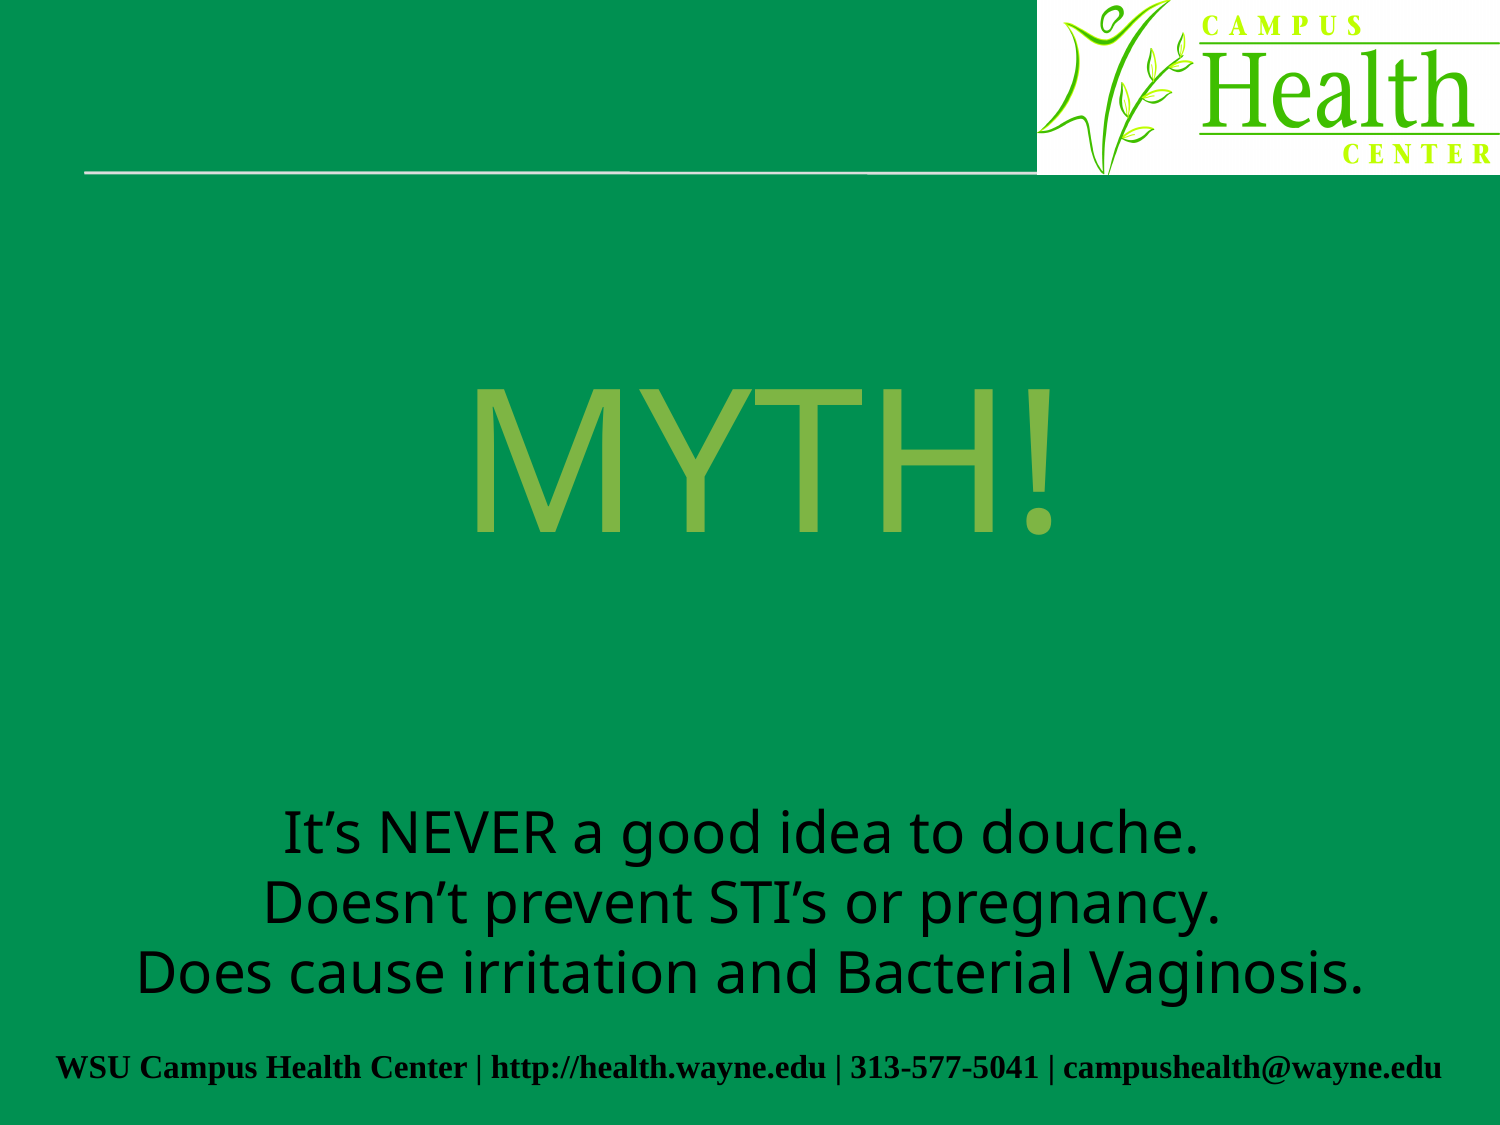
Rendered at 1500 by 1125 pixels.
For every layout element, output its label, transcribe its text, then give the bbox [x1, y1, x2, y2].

text_box It’s NEVER a good idea to douche. Doesn’t prevent STI’s or pregnancy. Does cause irritation and Bacterial Vaginosis. [118, 787, 1382, 1013]
footer WSU Campus Health Center | http://health.wayne.edu | 313-577-5041 | campushealth@wayne.edu [0, 1037, 1500, 1125]
picture [1037, 0, 1500, 176]
list MYTH! [50, 324, 1475, 658]
